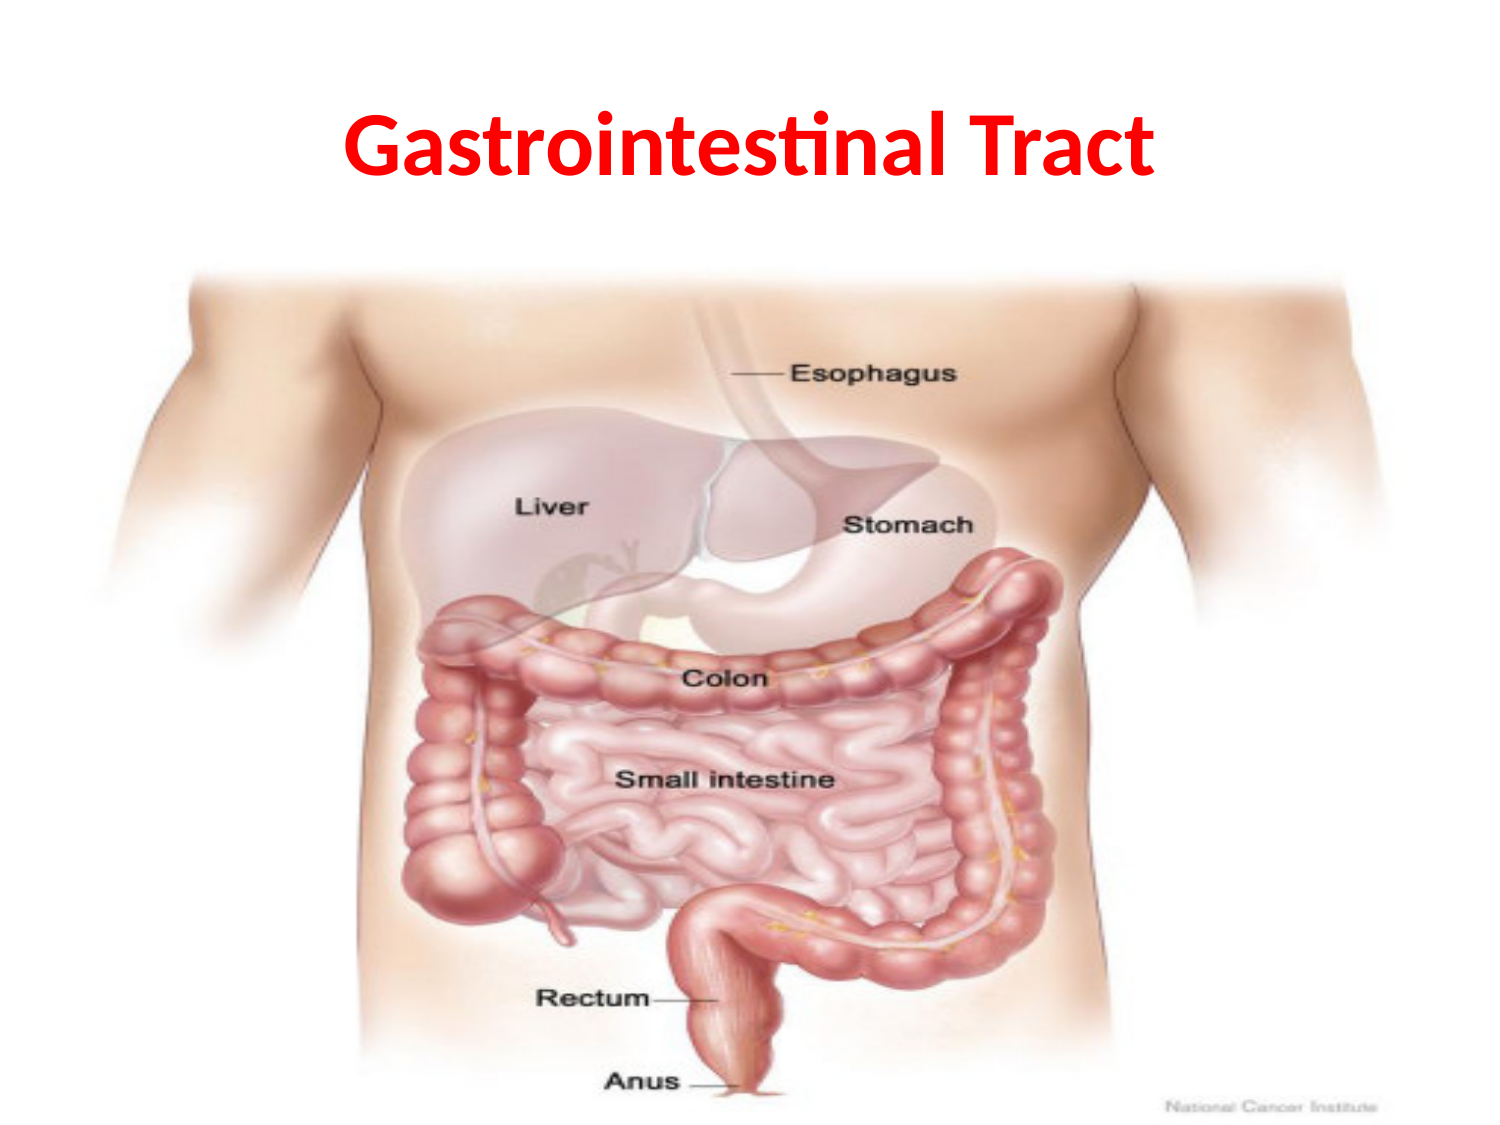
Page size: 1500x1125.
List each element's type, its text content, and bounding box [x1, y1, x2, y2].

title Gastrointestinal Tract [75, 45, 1425, 233]
picture [74, 249, 1400, 1125]
